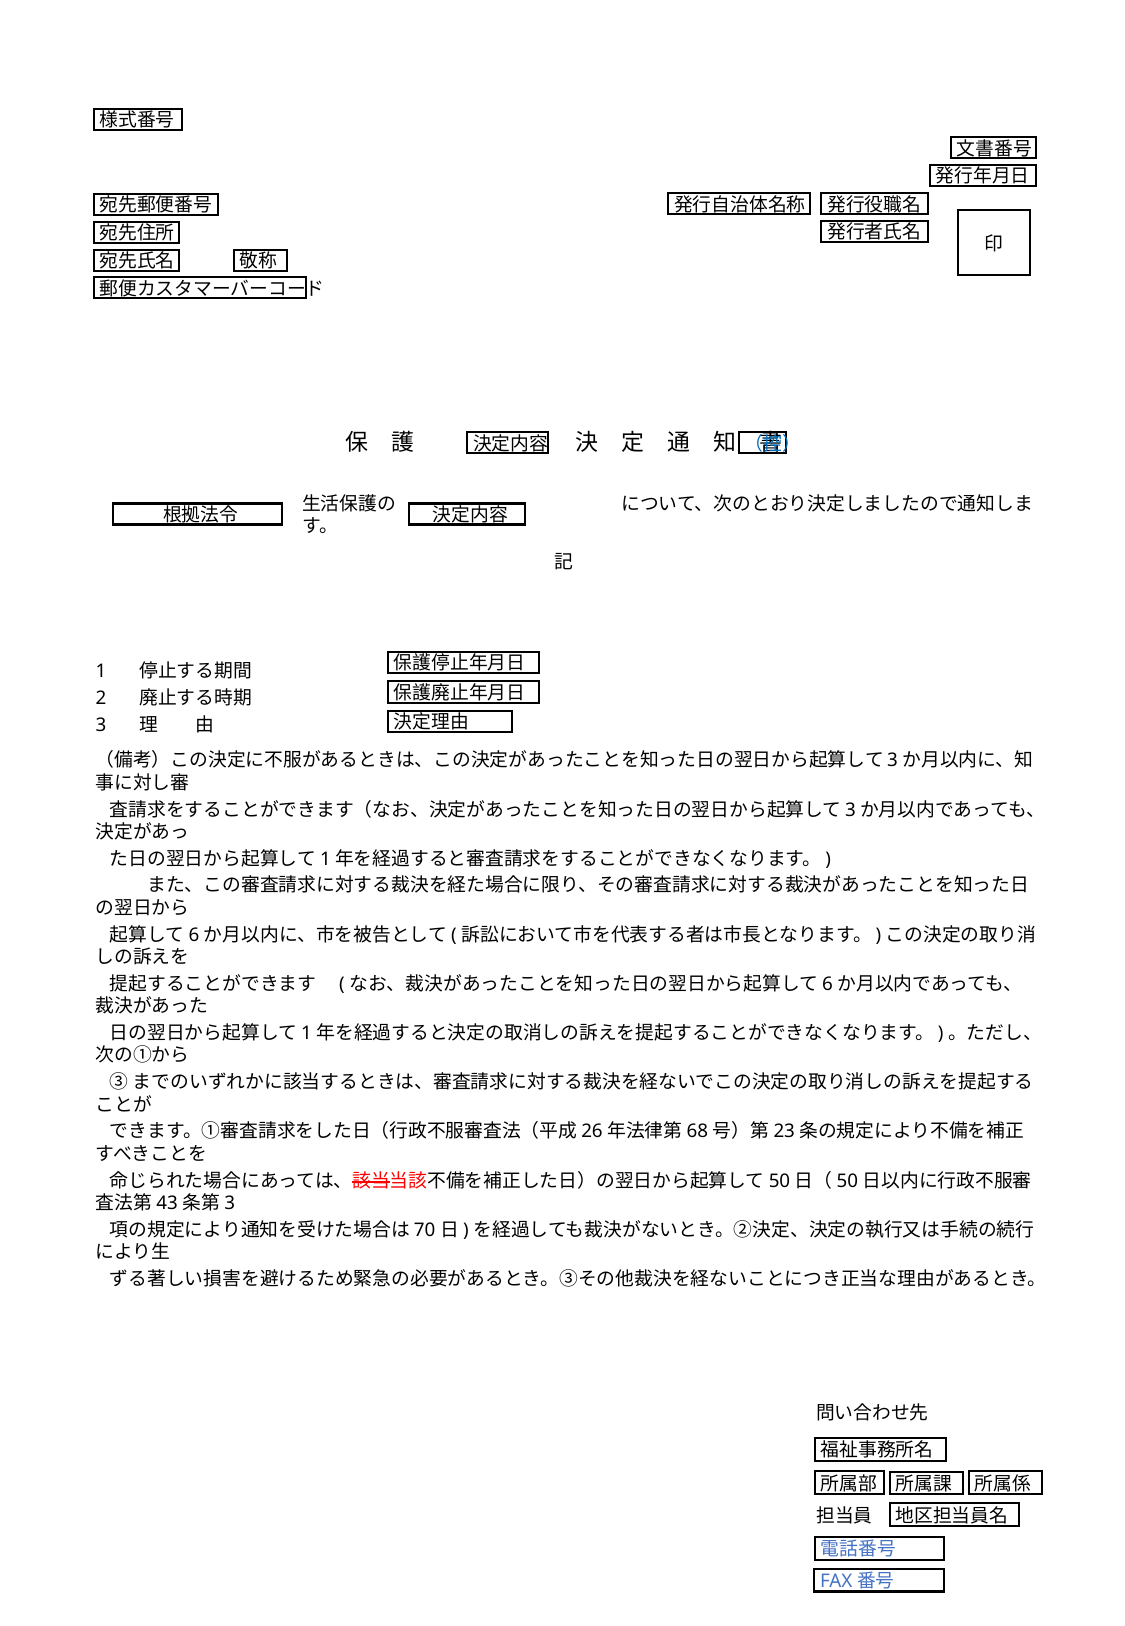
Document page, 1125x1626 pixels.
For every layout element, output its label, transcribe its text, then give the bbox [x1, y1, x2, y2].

text_box 宛先氏名 [93, 249, 180, 272]
text_box 発行役職名 [820, 192, 929, 215]
text_box 宛先住所 [93, 221, 180, 244]
text_box 文書番号 [950, 136, 1037, 159]
text_box 決定理由 [387, 710, 513, 733]
text_box 宛先郵便番号 [93, 193, 219, 216]
text_box 決定内容 [466, 431, 549, 454]
text_box 発行自治体名称 [667, 192, 811, 215]
text_box 1 停止する期間 2 廃止する時期 3 理 由 [89, 659, 1037, 736]
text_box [113, 495, 1054, 533]
text_box 保護停止年月日 [387, 651, 540, 674]
text_box 保 護 決 定 通 知 書 記 [91, 364, 1037, 580]
text_box 様式番号 [93, 108, 183, 131]
text_box 敬称 [233, 249, 288, 272]
text_box 発行年月日 [929, 164, 1037, 187]
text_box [801, 1393, 1043, 1592]
text_box 発行者氏名 [820, 220, 929, 243]
text_box 郵便カスタマーバーコード [93, 276, 307, 299]
text_box （備考）この決定に不服があるときは、この決定があったことを知った日の翌日から起算して3か月以内に、知事に対し審 査請求をすることができます（なお、決定があったことを知った日の翌日から起算して3か月以内であっても、決定があっ た日の翌日から起算して1年を経過すると審査請求をすることができなくなります。) また、この審査請求に対する裁決を経た場合に限り、その審査請求に対する裁決があったことを知った日の翌日から 起算して6か月以内に、市を被告として(訴訟において市を代表する者は市長となります。)この決定の取り消しの訴えを 提起することができます (なお、裁決があったことを知った日の翌日から起算して6か月以内であっても、裁決があった 日の翌日から起算して1年を経過すると決定の取消しの訴えを提起することができなくなります。)。ただし、次の①から ③までのいずれかに該当するときは、審査請求に対する裁決を経ないでこの決定の取り消しの訴えを提起することが できます。①審査請求をした日（行政不服審査法（平成26年法律第68号）第23条の規定により不備を補正すべきことを 命じられた場合にあっては、該当当該不備を補正した日）の翌日から起算して50日（50日以内に行政不服審査法第43条第3 項の規定により通知を受けた場合は70日)を経過しても裁決がないとき。②決定、決定の執行又は手続の続行により生 ずる著しい損害を避けるため緊急の必要があるとき。③その他裁決を経ないことにつき正当な理由があるとき。 [89, 747, 1037, 1290]
text_box 印 [957, 209, 1031, 276]
text_box （控） [738, 431, 787, 454]
text_box 保護廃止年月日 [387, 680, 540, 704]
